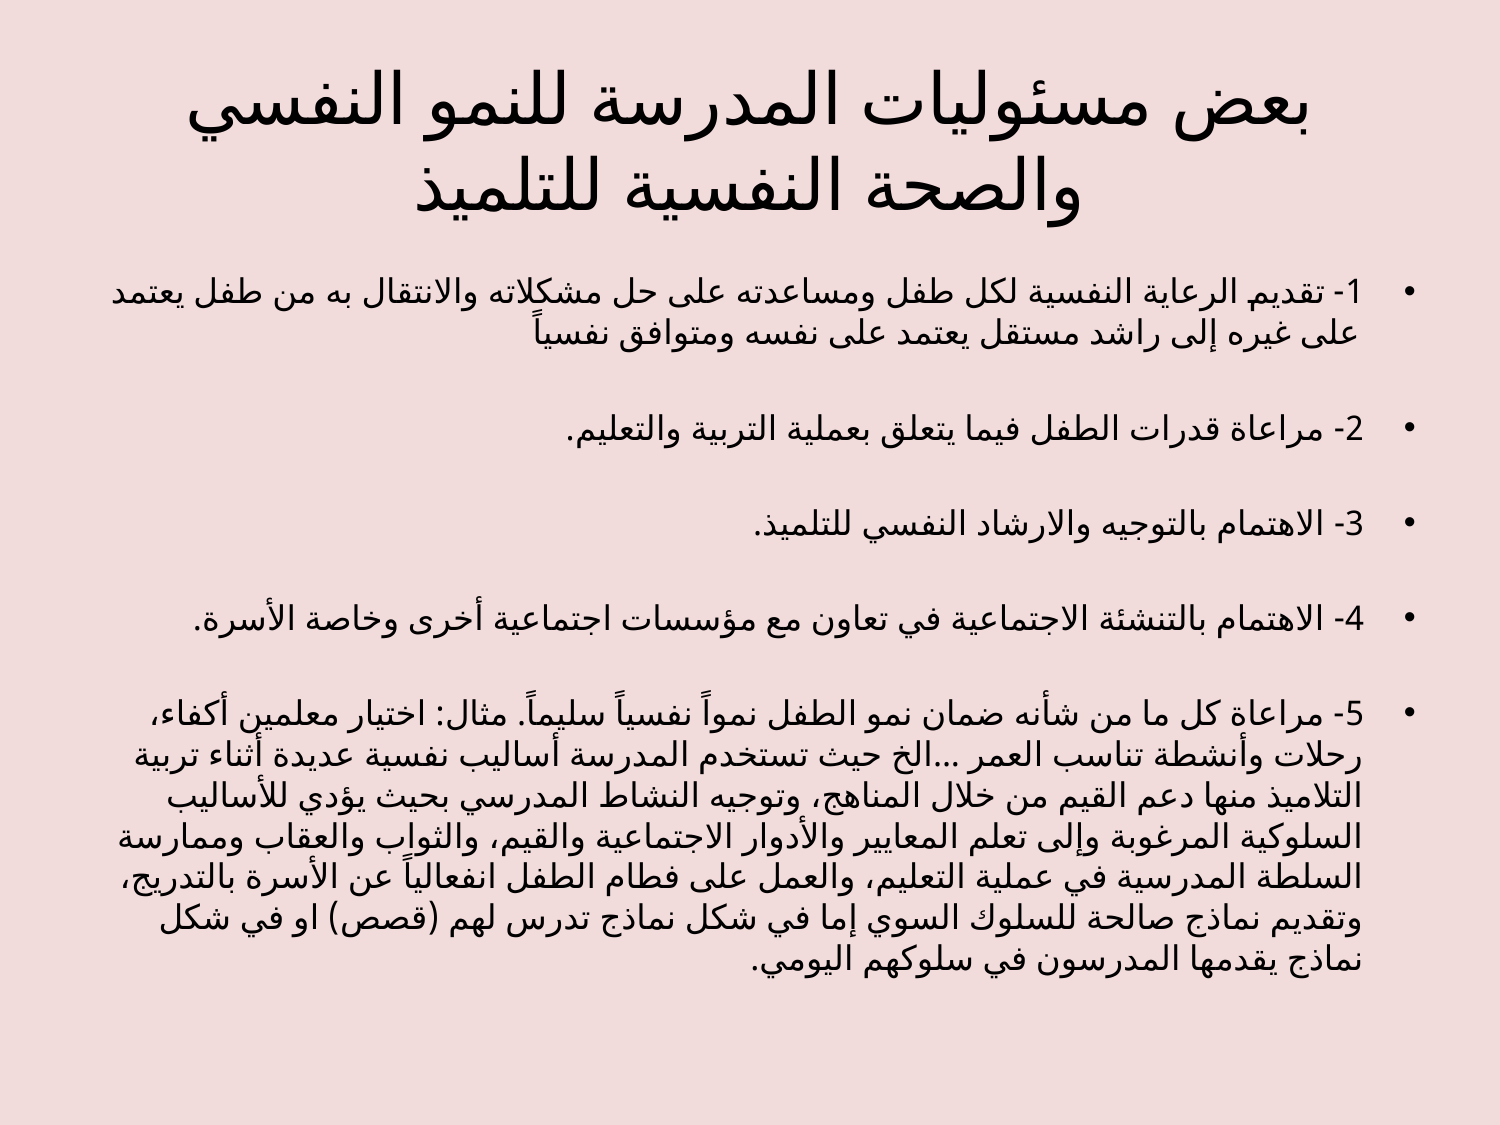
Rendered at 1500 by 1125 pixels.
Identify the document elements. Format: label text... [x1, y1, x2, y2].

title بعض مسئوليات المدرسة للنمو النفسي والصحة النفسية للتلميذ [75, 45, 1425, 233]
list 1- تقديم الرعاية النفسية لكل طفل ومساعدته على حل مشكلاته والانتقال به من طفل يعتمد على غيره إلى راشد مستقل يعتمد على نفسه ومتوافق نفسياً 2- مراعاة قدرات الطفل فيما يتعلق بعملية التربية والتعليم. 3- الاهتمام بالتوجيه والارشاد النفسي للتلميذ. 4- الاهتمام بالتنشئة الاجتماعية في تعاون مع مؤسسات اجتماعية أخرى وخاصة الأسرة. 5- مراعاة كل ما من شأنه ضمان نمو الطفل نمواً نفسياً سليماً. مثال: اختيار معلمين أكفاء، رحلات وأنشطة تناسب العمر ...الخ حيث تستخدم المدرسة أساليب نفسية عديدة أثناء تربية التلاميذ منها دعم القيم من خلال المناهج، وتوجيه النشاط المدرسي بحيث يؤدي للأساليب السلوكية المرغوبة وإلى تعلم المعايير والأدوار الاجتماعية والقيم، والثواب والعقاب وممارسة السلطة المدرسية في عملية التعليم، والعمل على فطام الطفل انفعالياً عن الأسرة بالتدريج، وتقديم نماذج صالحة للسلوك السوي إما في شكل نماذج تدرس لهم (قصص) او في شكل نماذج يقدمها المدرسون في سلوكهم اليومي. [75, 262, 1425, 1005]
